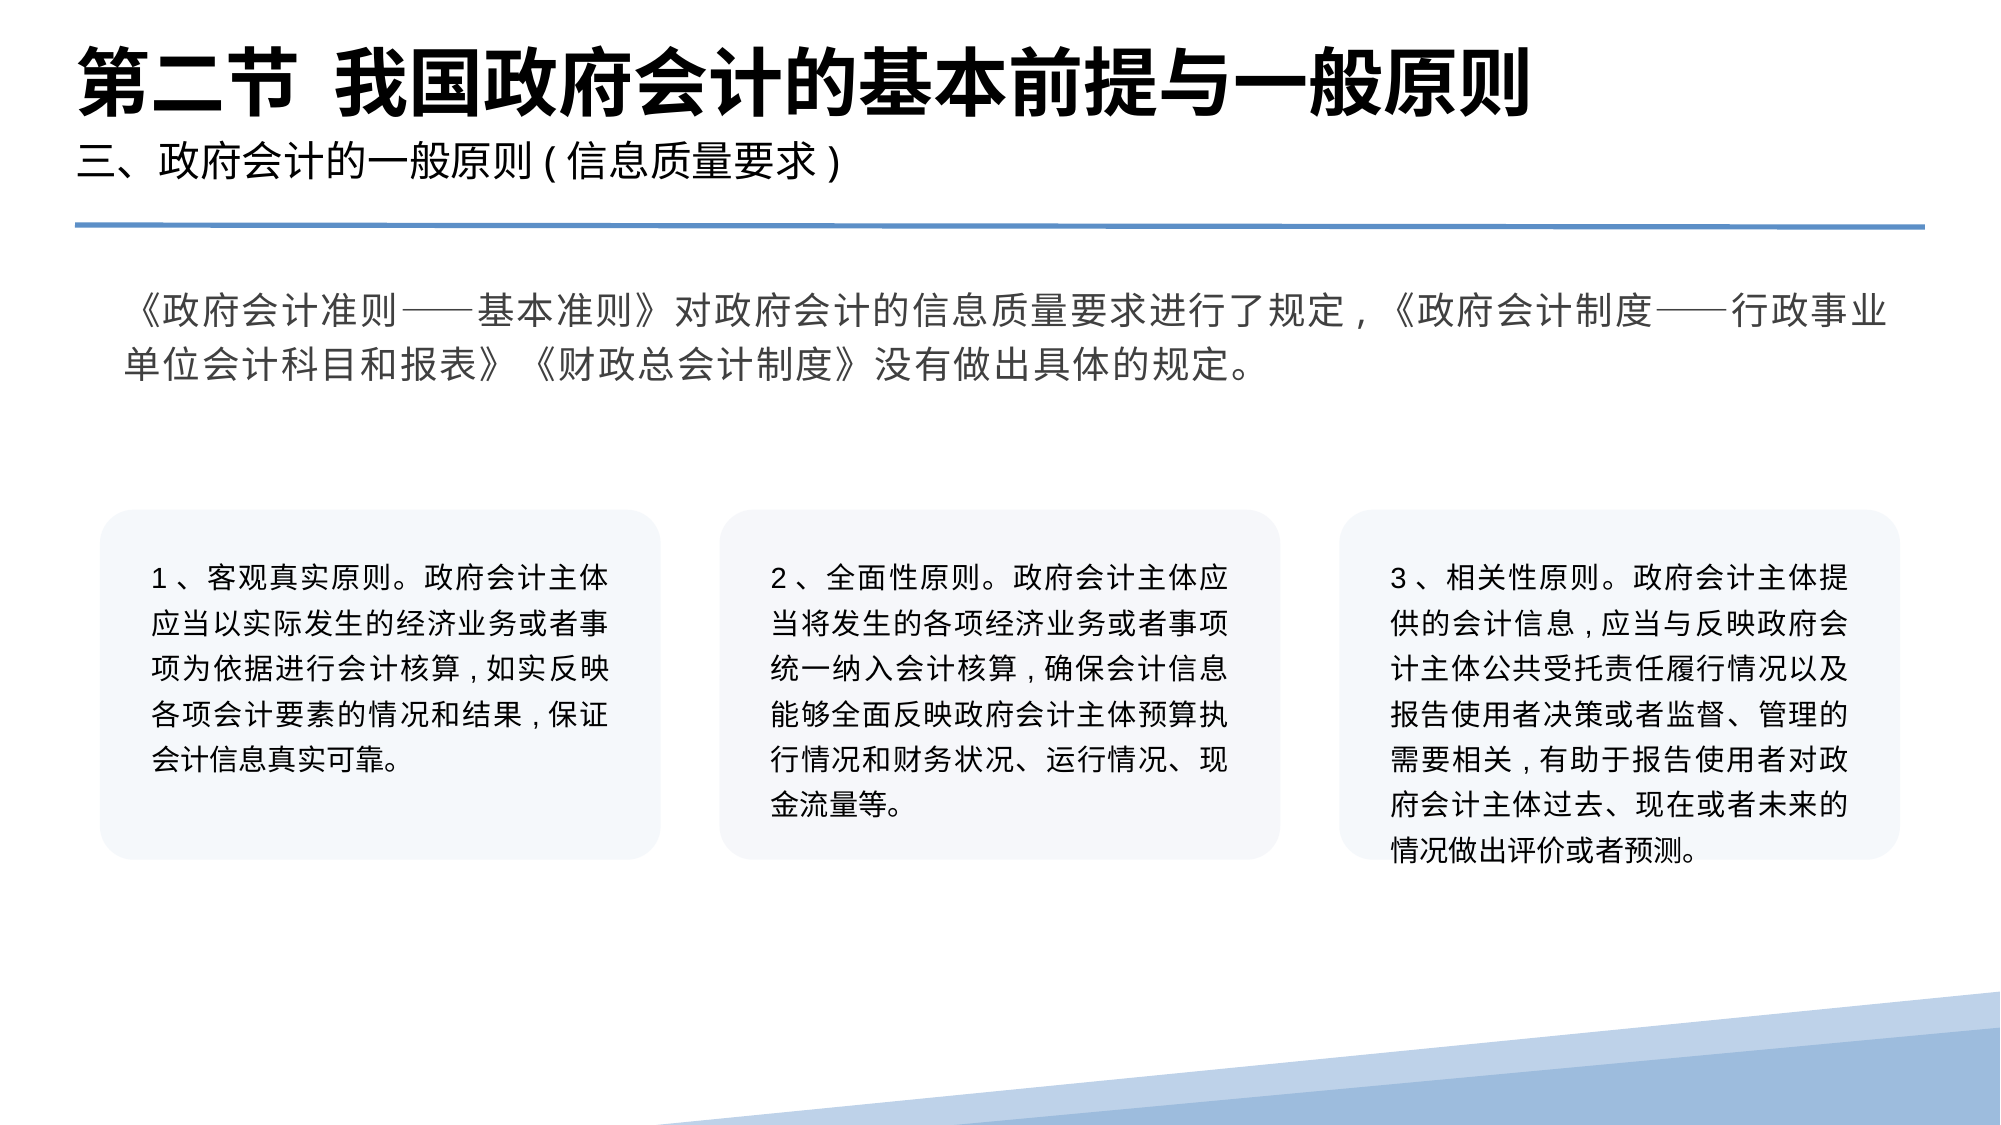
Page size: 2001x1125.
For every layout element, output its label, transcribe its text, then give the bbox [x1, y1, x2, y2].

text_box 3、相关性原则。政府会计主体提供的会计信息,应当与反映政府会计主体公共受托责任履行情况以及报告使用者决策或者监督、管理的需要相关,有助于报告使用者对政府会计主体过去、现在或者未来的情况做出评价或者预测。 [1339, 509, 1901, 860]
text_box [656, 991, 2000, 1125]
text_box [74, 224, 1925, 228]
text_box 三、政府会计的一般原则(信息质量要求) [75, 124, 1925, 200]
text_box 2、全面性原则。政府会计主体应当将发生的各项经济业务或者事项统一纳入会计核算,确保会计信息能够全面反映政府会计主体预算执行情况和财务状况、运行情况、现金流量等。 [719, 509, 1281, 860]
text_box 1、客观真实原则。政府会计主体应当以实际发生的经济业务或者事项为依据进行会计核算,如实反映各项会计要素的情况和结果,保证会计信息真实可靠。 [99, 509, 661, 860]
text_box 《政府会计准则——基本准则》对政府会计的信息质量要求进行了规定,《政府会计制度——行政事业单位会计科目和报表》《财政总会计制度》没有做出具体的规定。 [112, 228, 1903, 438]
text_box 第二节 我国政府会计的基本前提与一般原则 [75, 24, 1925, 124]
